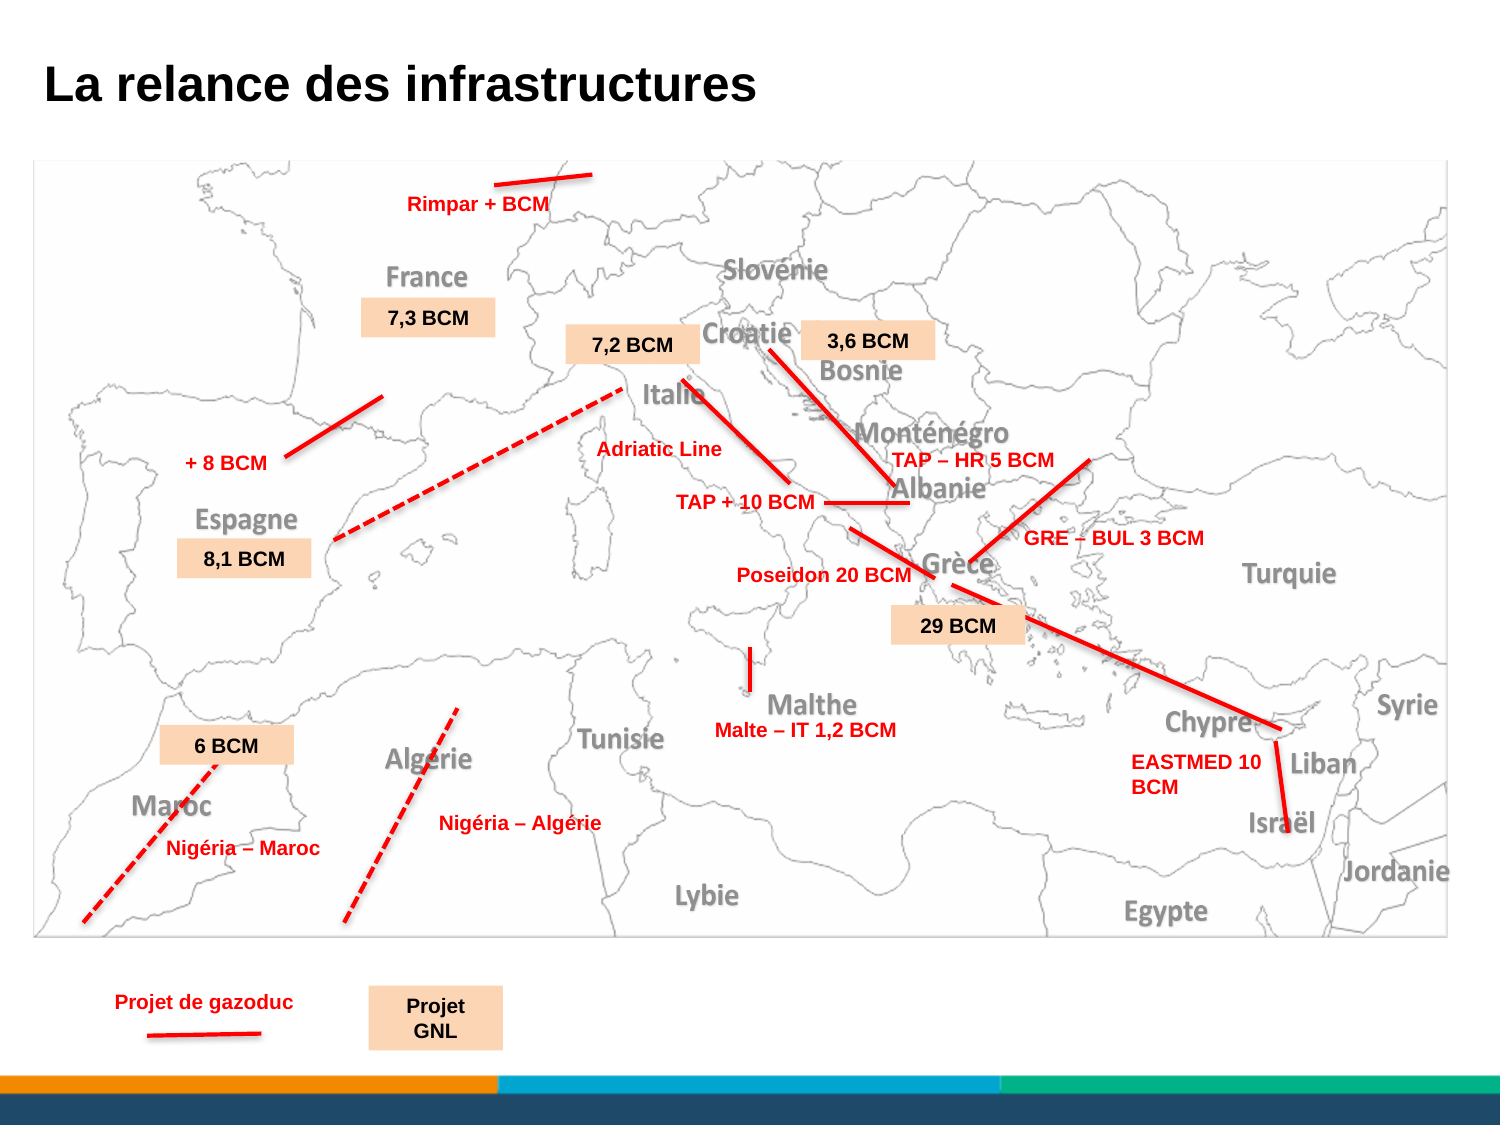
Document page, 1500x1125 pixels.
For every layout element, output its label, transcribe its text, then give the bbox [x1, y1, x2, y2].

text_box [343, 707, 458, 923]
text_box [1275, 740, 1289, 834]
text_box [681, 379, 791, 484]
text_box Projet GNL [368, 985, 503, 1051]
picture [32, 159, 1483, 951]
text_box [83, 740, 237, 923]
picture [0, 1074, 1500, 1125]
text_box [969, 459, 1091, 563]
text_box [849, 527, 936, 579]
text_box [284, 395, 328, 458]
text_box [768, 348, 896, 487]
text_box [333, 388, 623, 541]
title La relance des infrastructures [28, 14, 1431, 149]
text_box Projet de gazoduc [99, 981, 313, 1022]
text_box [951, 584, 1282, 730]
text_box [493, 174, 593, 186]
